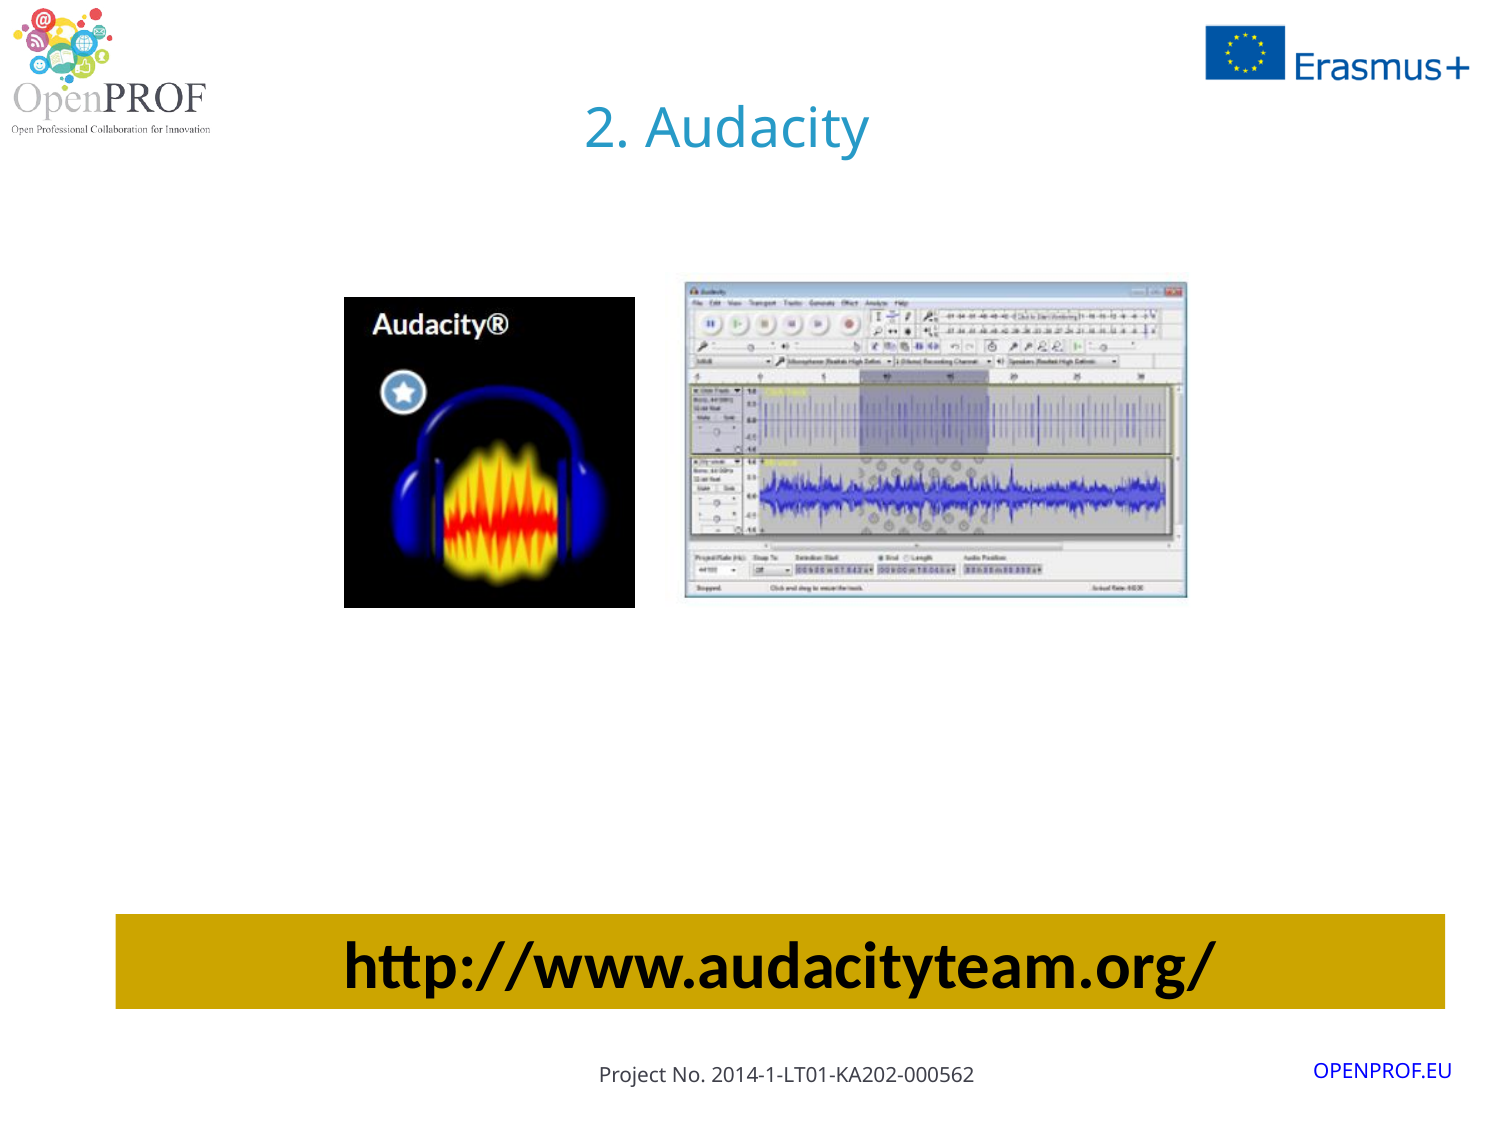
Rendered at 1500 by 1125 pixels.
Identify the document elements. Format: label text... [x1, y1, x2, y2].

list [343, 296, 635, 608]
text_box http://www.audacityteam.org/ [115, 914, 1446, 1009]
picture [1202, 24, 1471, 84]
title 2. Audacity [187, 83, 1282, 233]
picture [0, 0, 212, 143]
picture [665, 272, 1196, 608]
